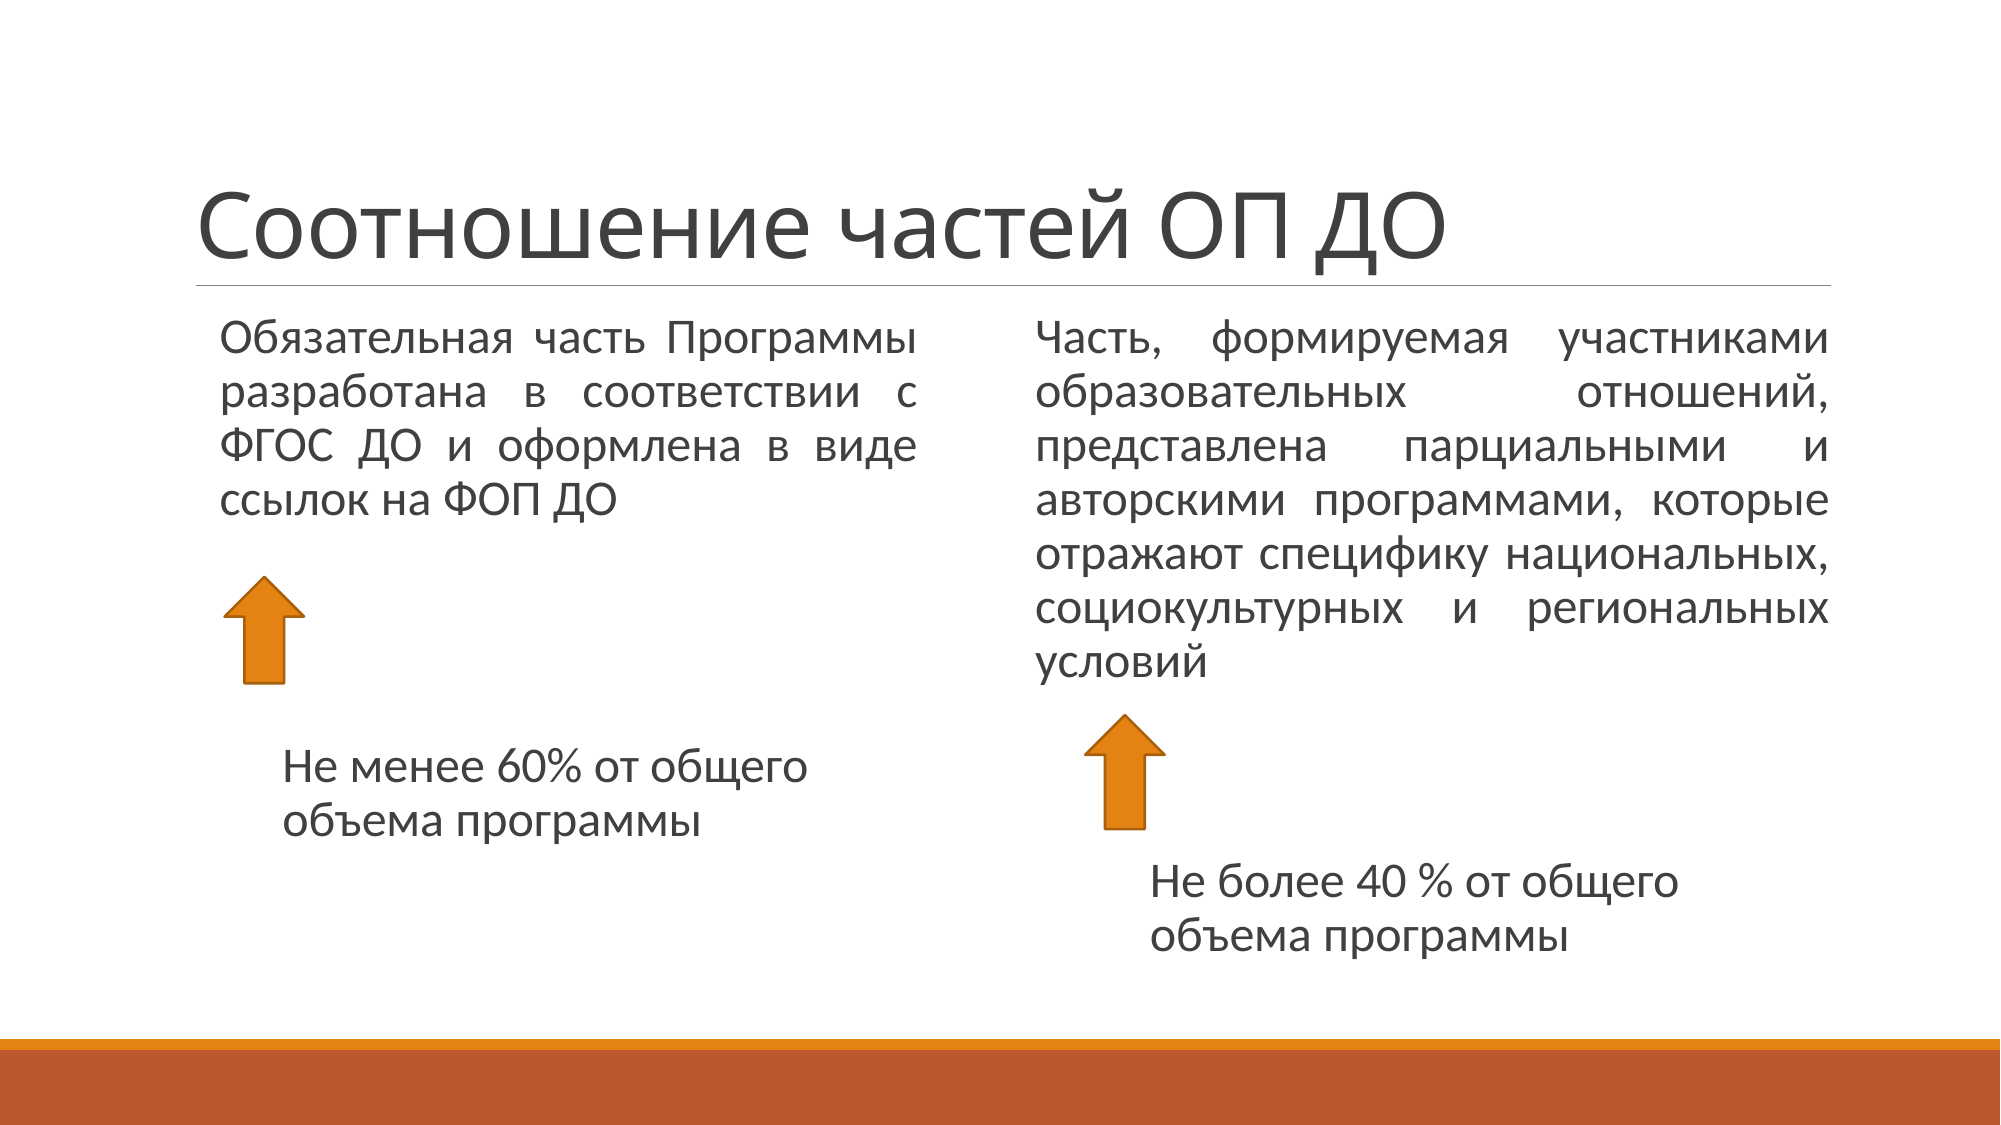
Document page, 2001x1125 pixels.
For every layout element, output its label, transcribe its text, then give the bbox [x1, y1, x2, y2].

list Обязательная часть Программы разработана в соответствии с ФГОС ДО и оформлена в виде ссылок на ФОП ДО [204, 302, 918, 577]
list Часть, формируемая участниками образовательных отношений, представлена парциальными и авторскими программами, которые отражают специфику национальных, социокультурных и региональных условий [1020, 302, 1830, 698]
title Соотношение частей ОП ДО [180, 47, 1830, 285]
text_box [1083, 714, 1166, 831]
text_box Не менее 60% от общего объема программы [267, 732, 894, 876]
text_box [223, 575, 306, 685]
text_box Не более 40 % от общего объема программы [1134, 846, 1761, 989]
